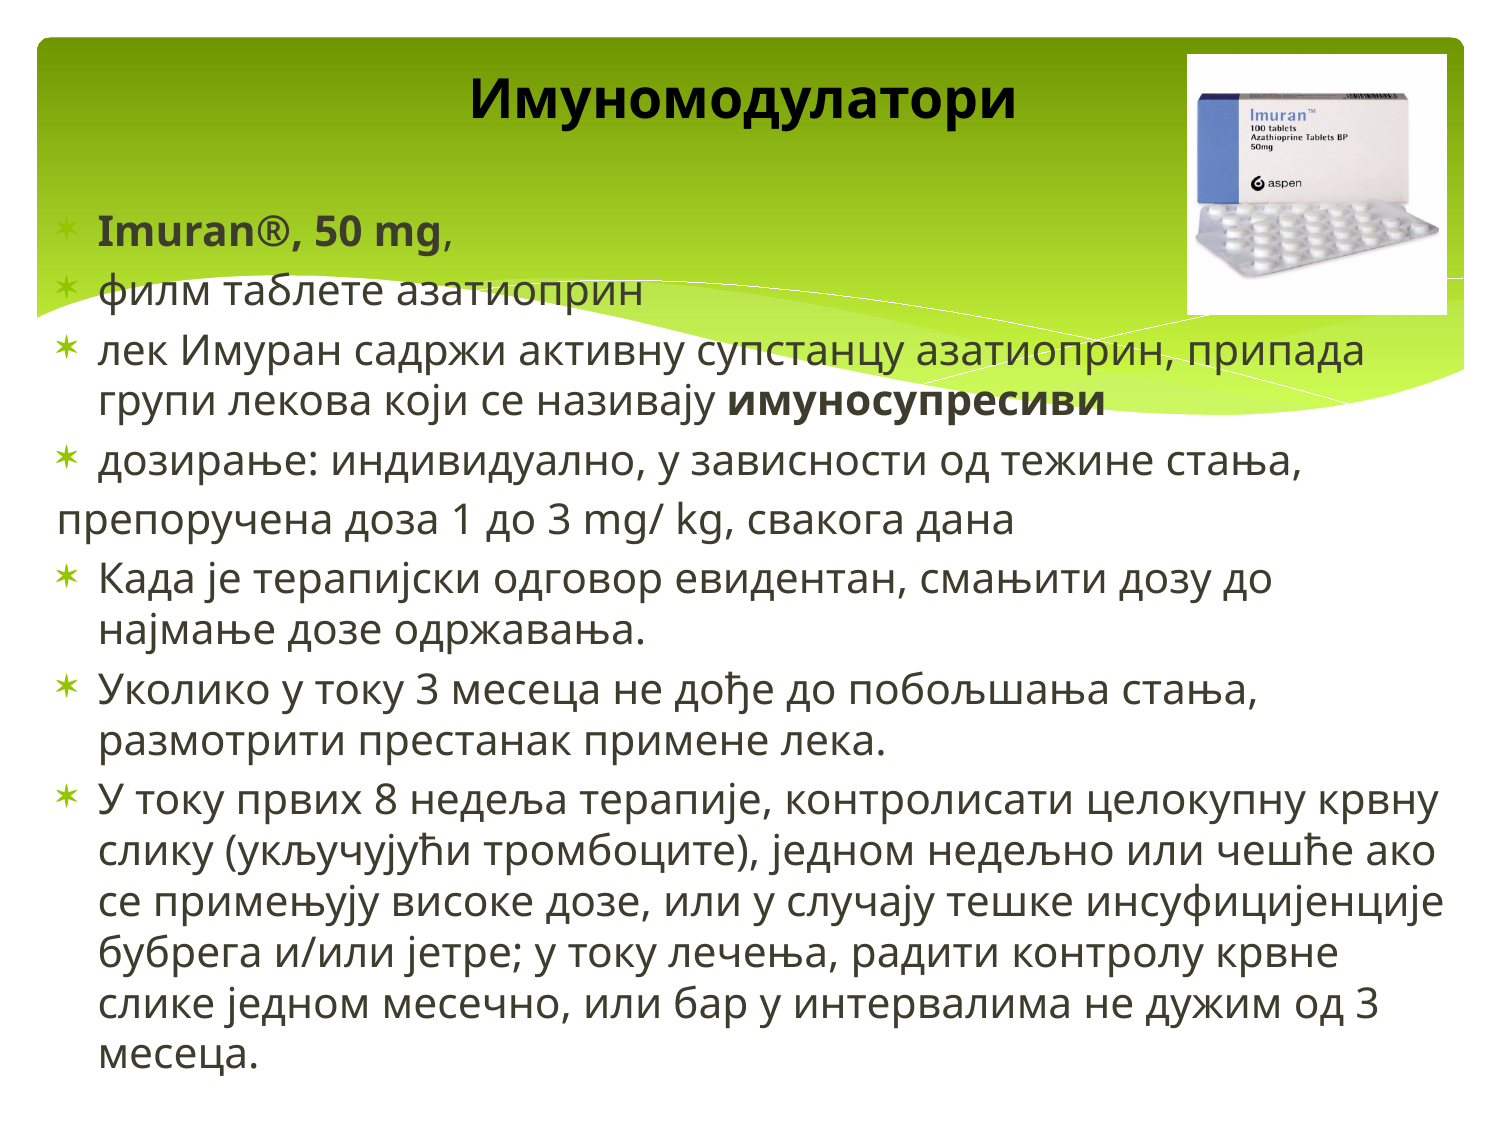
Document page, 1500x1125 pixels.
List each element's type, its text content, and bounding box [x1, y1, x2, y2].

picture [1186, 54, 1448, 315]
list Imuran®, 50 mg, филм таблете азатиоприн лек Имуран садржи активну супстанцу азатиоприн, припада групи лекова који се називају имуносупресиви дозирање: индивидуално, у зависности од тежине стања, препоручена доза 1 до 3 mg/ kg, свакога дана Када је терапијски одговор евидентан, смањити дозу до најмање дозе одржавања. Уколико у току 3 месеца не дође до побољшања стања, размотрити престанак примене лека. У току првих 8 недеља терапије, контролисати целокупну крвну слику (укључујући тромбоците), једном недељно или чешће ако се примењују високе дозе, или у случају тешке инсуфицијенције бубрега и/или јетре; у току лечења, радити контролу крвне слике једном месечно, или бар у интервалима не дужим од 3 месеца. [41, 196, 1471, 1094]
title Имуномодулатори [76, 55, 1183, 138]
